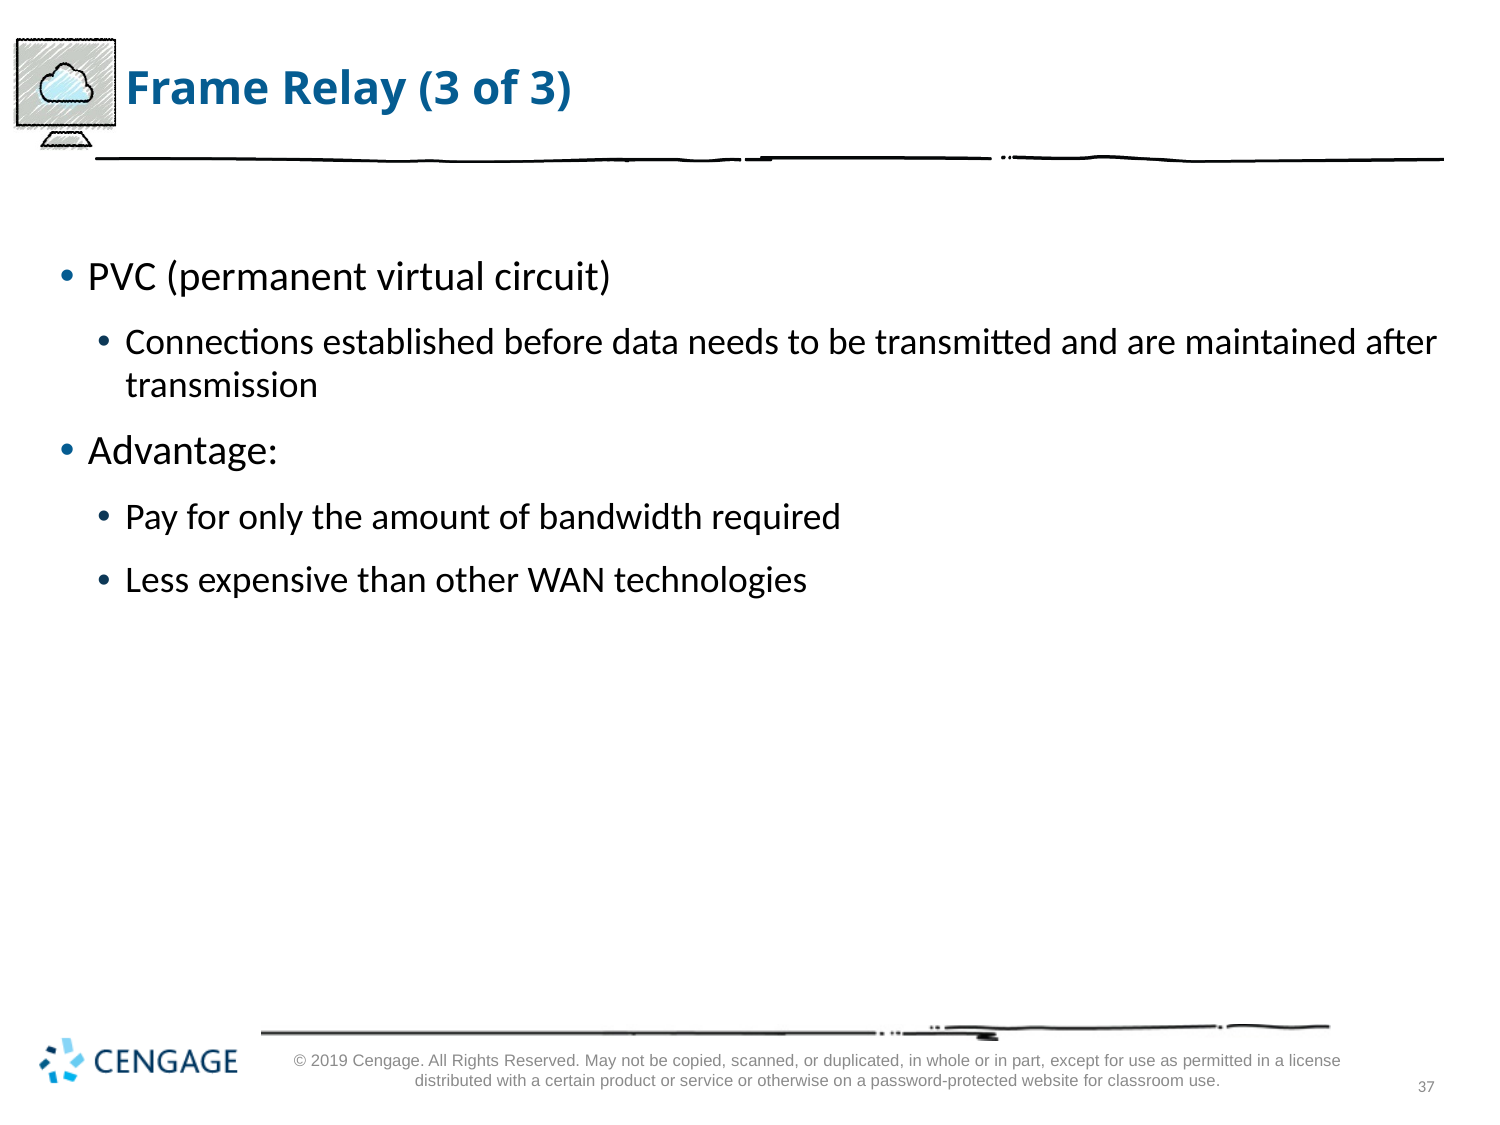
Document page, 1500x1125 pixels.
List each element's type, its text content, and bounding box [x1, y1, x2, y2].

list P V C (permanent virtual circuit) Connections established before data needs to be transmitted and are maintained after transmission Advantage: Pay for only the amount of bandwidth required Less expensive than other WAN technologies [59, 252, 1441, 606]
picture [19, 1024, 250, 1096]
title Frame Relay (3 of 3) [125, 66, 1442, 116]
picture [95, 155, 1444, 163]
picture [13, 36, 117, 151]
footer © 2019 Cengage. All Rights Reserved. May not be copied, scanned, or duplicated, in whole or in part, except for use as permitted in a license distributed with a certain product or service or otherwise on a password-protected website for classroom use. [262, 1050, 1375, 1091]
picture [261, 1024, 1331, 1041]
